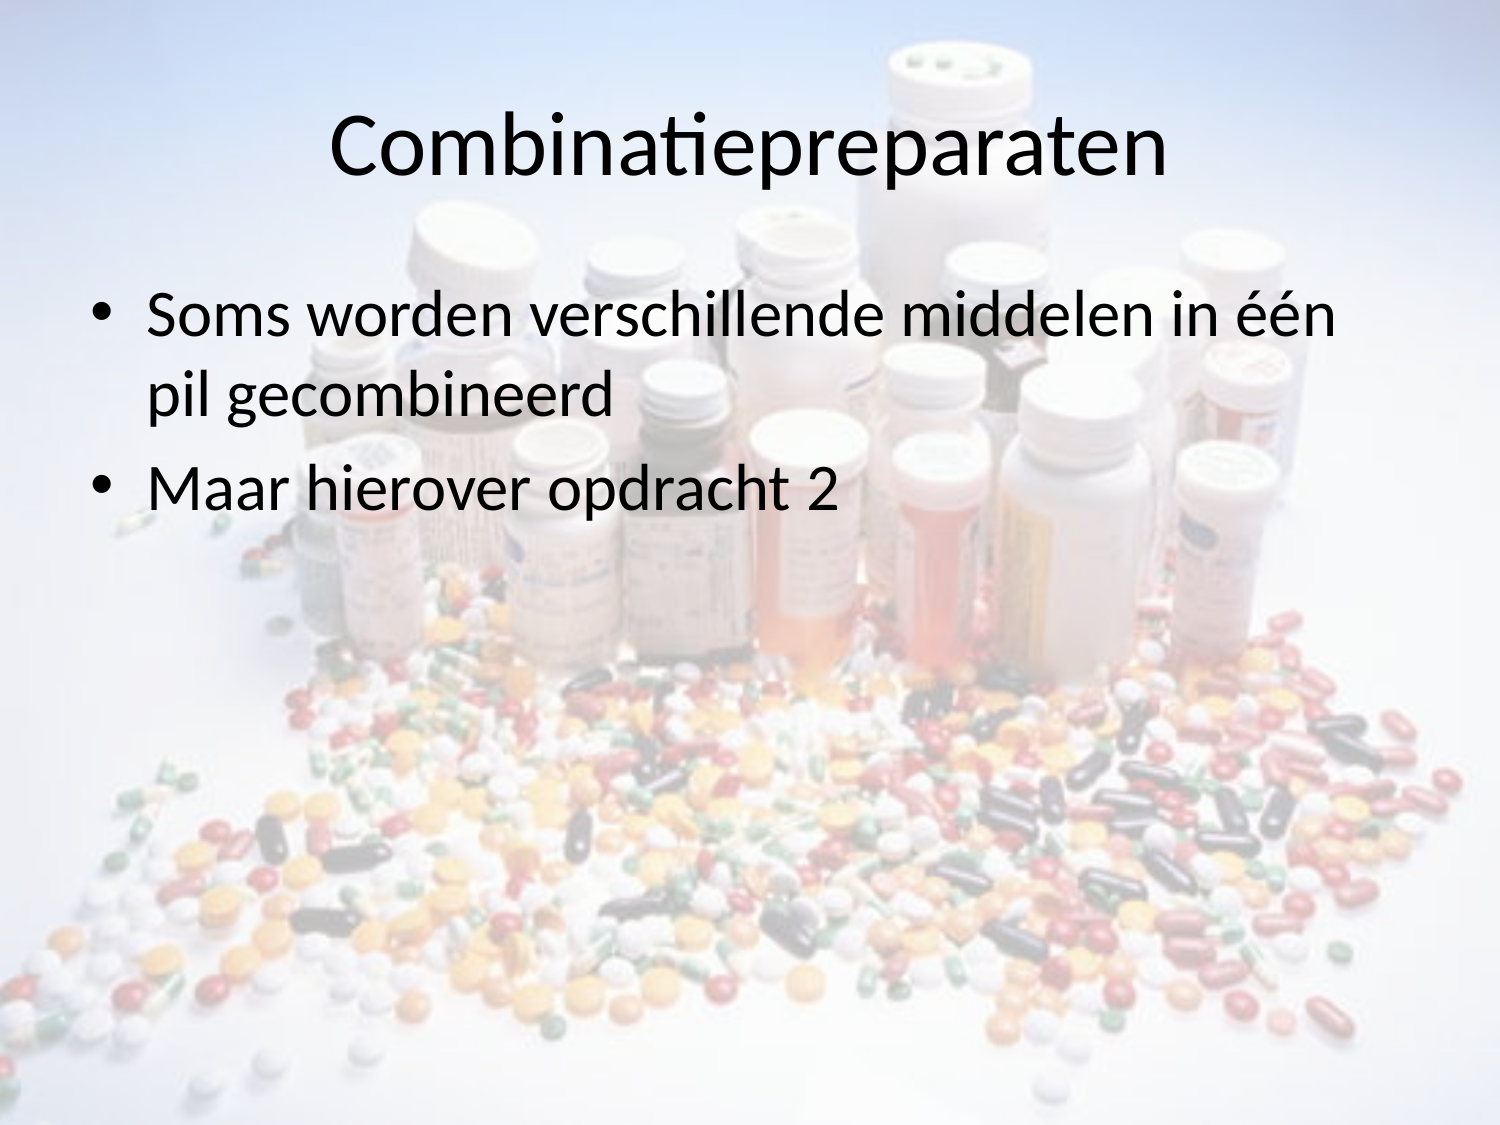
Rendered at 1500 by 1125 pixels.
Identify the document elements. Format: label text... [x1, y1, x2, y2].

title Combinatiepreparaten [75, 45, 1425, 233]
list Soms worden verschillende middelen in één pil gecombineerd Maar hierover opdracht 2 [75, 262, 1425, 1005]
